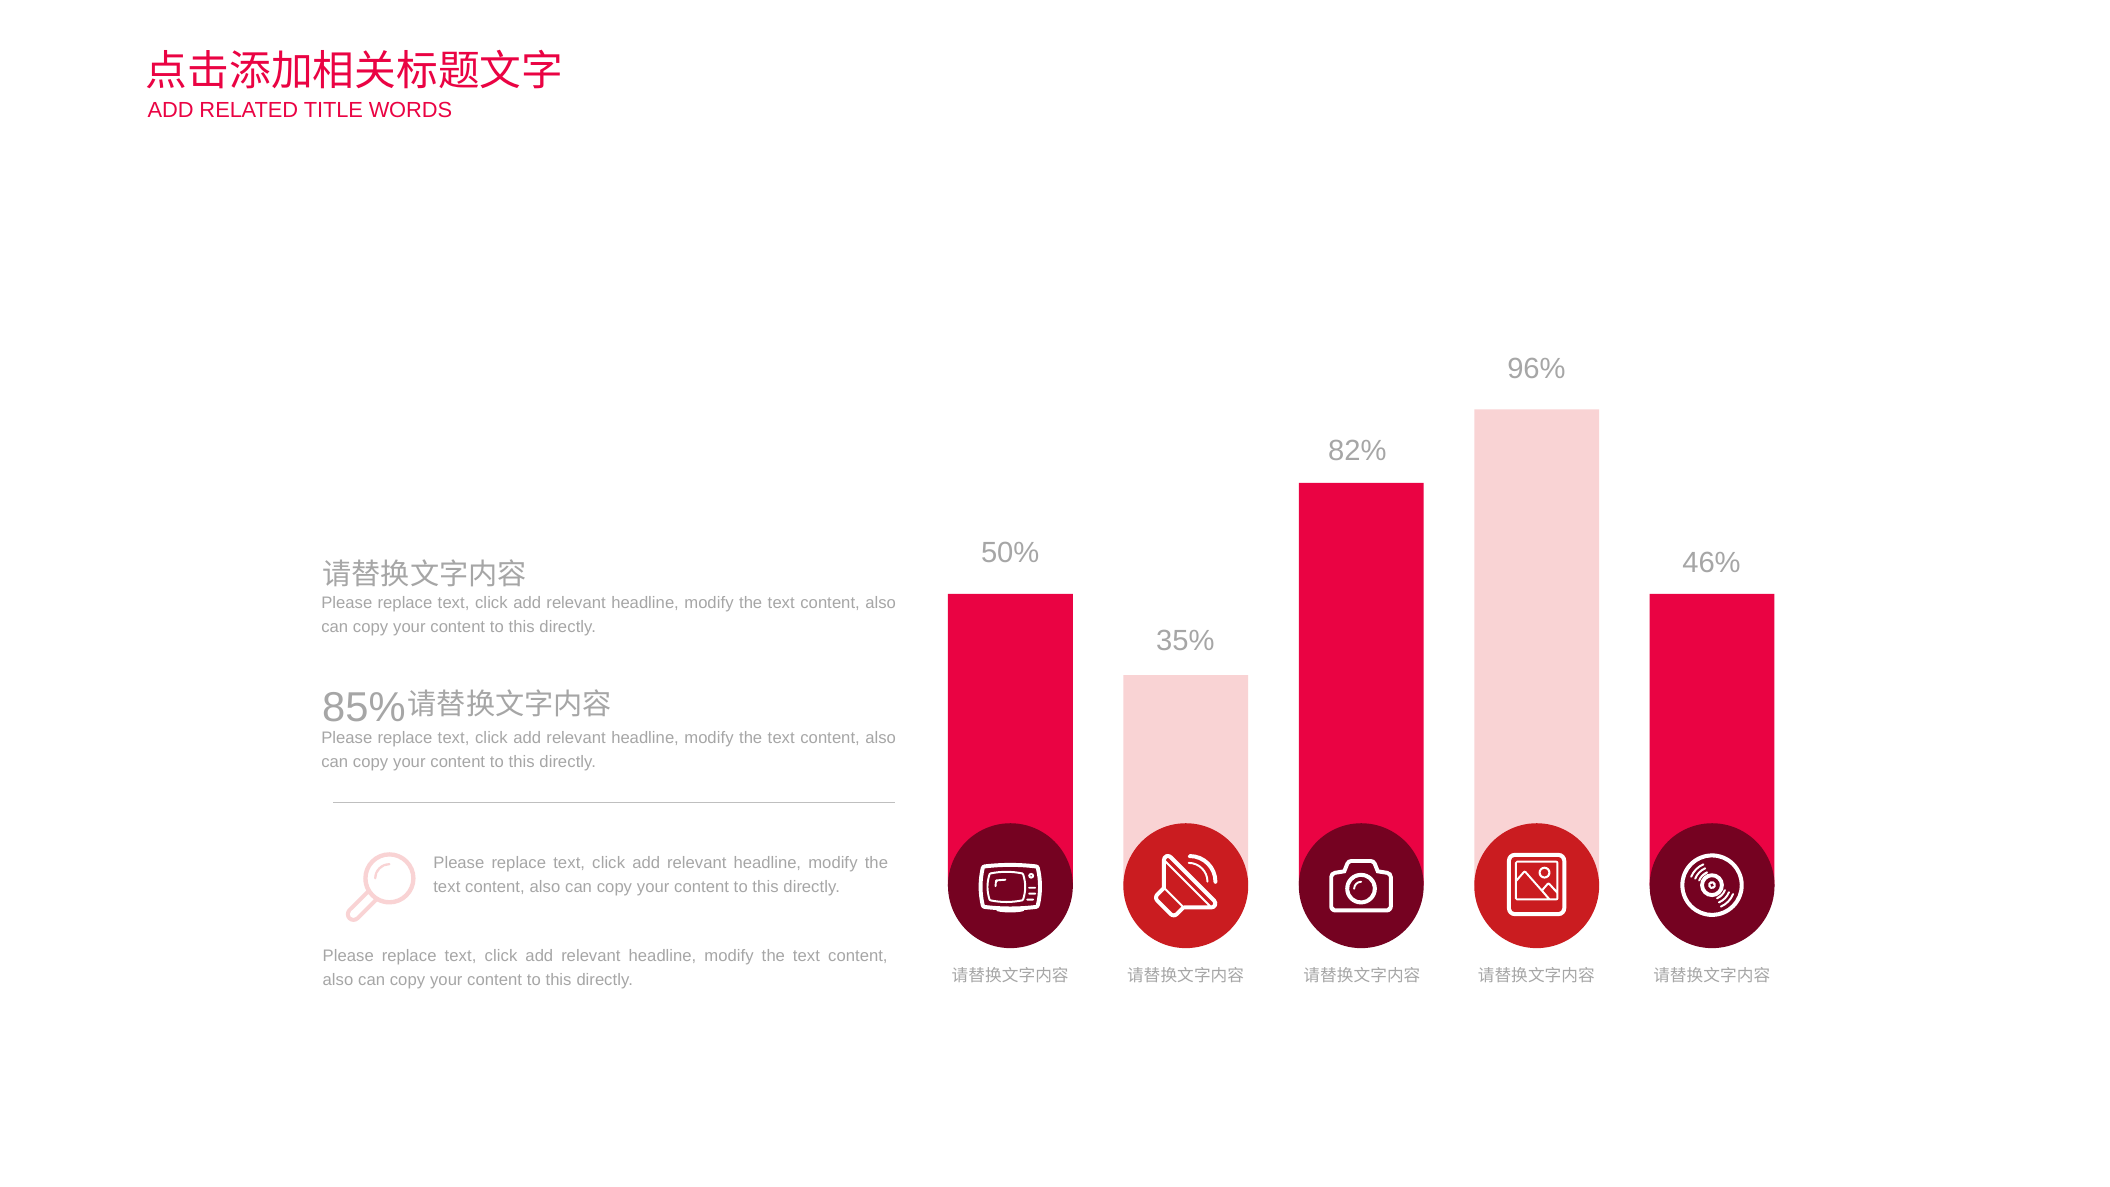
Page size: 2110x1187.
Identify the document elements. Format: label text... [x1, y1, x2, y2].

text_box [1506, 852, 1567, 917]
text_box [947, 593, 1074, 875]
text_box [1648, 822, 1776, 950]
text_box 85% [322, 669, 406, 723]
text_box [1680, 853, 1744, 917]
text_box [1649, 593, 1776, 877]
text_box 请替换文字内容 [951, 961, 1070, 985]
text_box [1297, 822, 1425, 950]
text_box 96% [1507, 341, 1566, 384]
text_box [1122, 674, 1249, 876]
text_box 请替换文字内容 [1653, 960, 1771, 985]
text_box 请替换文字内容 [1303, 961, 1421, 985]
text_box 请替换文字内容 [322, 548, 528, 588]
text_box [345, 852, 416, 922]
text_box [1329, 858, 1393, 913]
text_box 点击添加相关标题文字 [145, 43, 564, 95]
text_box [1122, 822, 1250, 950]
text_box 请替换文字内容 [407, 678, 686, 721]
text_box 82% [1328, 424, 1387, 467]
text_box [946, 822, 1074, 950]
text_box 50% [980, 526, 1040, 569]
text_box Please replace text, click add relevant headline, modify the text content, also can copy your content to this directly. [321, 723, 897, 772]
text_box [1298, 482, 1425, 876]
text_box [1153, 853, 1218, 918]
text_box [978, 862, 1043, 913]
text_box ADD RELATED TITLE WORDS [147, 96, 453, 123]
text_box 46% [1682, 536, 1742, 579]
text_box [1473, 822, 1601, 950]
text_box 35% [1156, 614, 1215, 657]
text_box 请替换文字内容 [1477, 960, 1596, 985]
text_box Please replace text, click add relevant headline, modify the text content, also can copy your content to this directly. [322, 941, 889, 989]
text_box Please replace text, click add relevant headline, modify the text content, also can copy your content to this directly. [433, 847, 889, 896]
text_box Please replace text, click add relevant headline, modify the text content, also can copy your content to this directly. [321, 588, 897, 637]
text_box [1473, 408, 1600, 875]
text_box 请替换文字内容 [1127, 961, 1245, 985]
